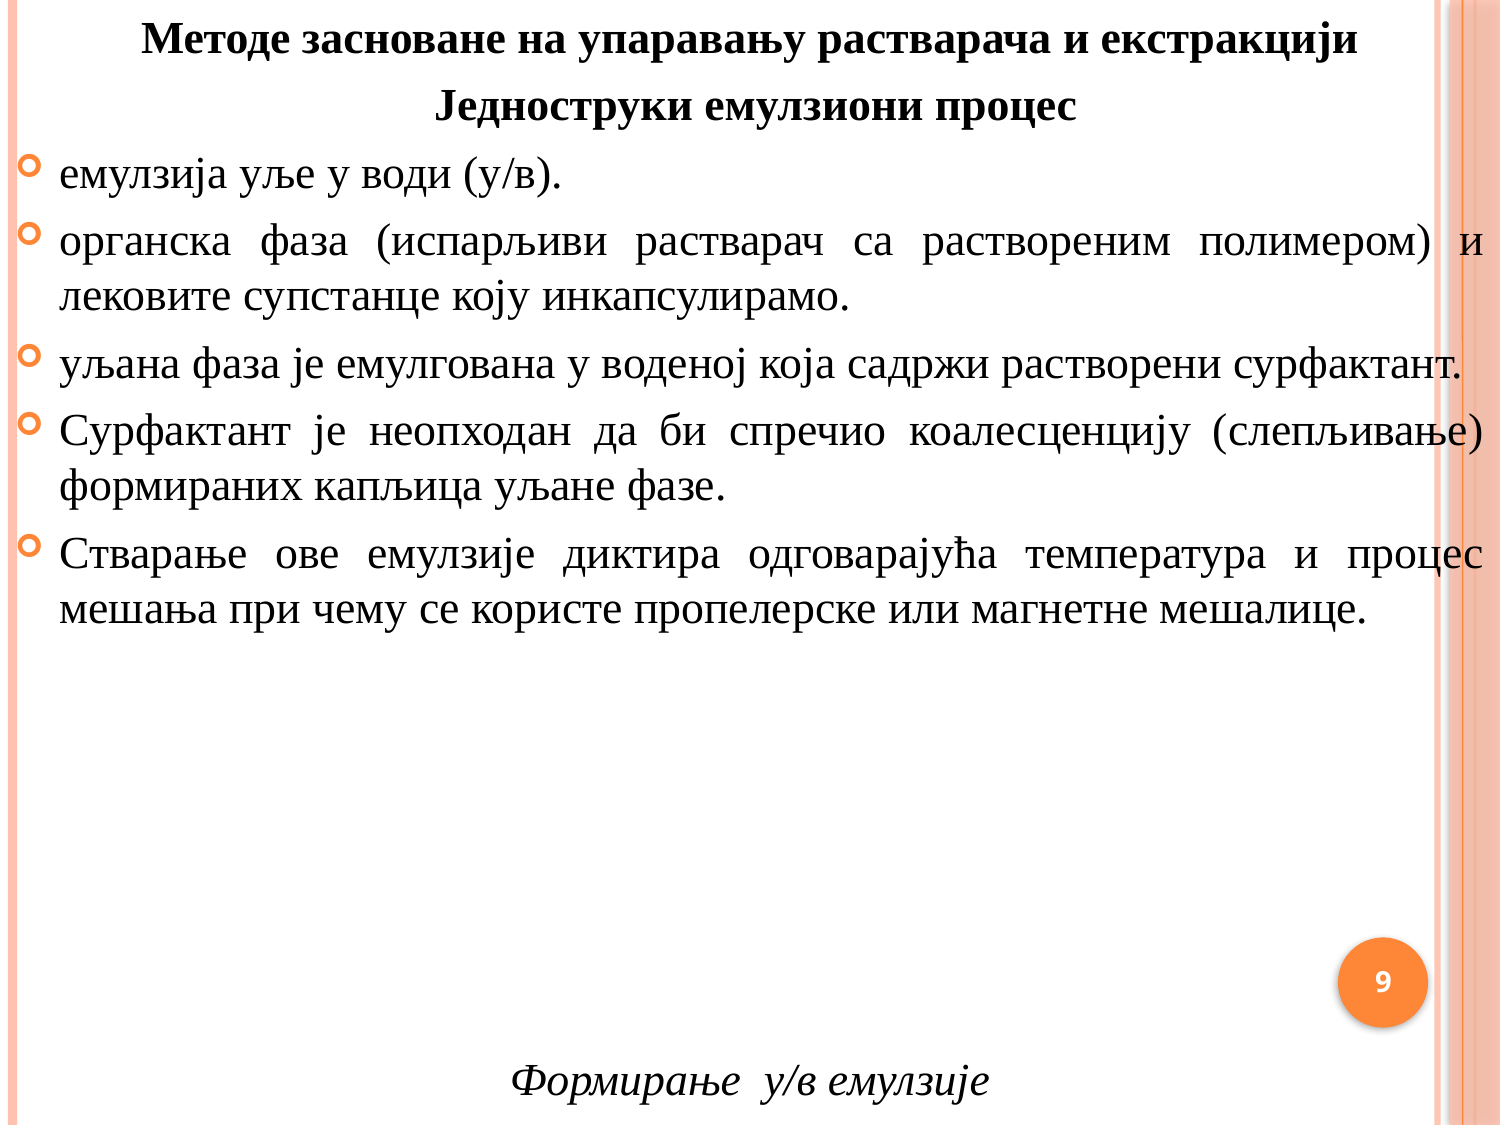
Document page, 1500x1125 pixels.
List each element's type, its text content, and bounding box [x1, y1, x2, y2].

list Методе засноване на упаравању растварача и екстракцији Једноструки емулзиони процес емулзија уље у води (у/в). органска фаза (испарљиви растварач са раствореним полимером) и лековите супстанце коју инкапсулирамо. уљана фаза је емулгована у воденој која садржи растворени сурфактант. Сурфактант је неопходан да би спречио коалесценцију (слепљивање) формираних капљица уљане фазе. Стварање ове емулзије диктира одговарајућа температура и процес мешања при чему се користе пропелерске или магнетне мешалице. Формирање у/в емулзије [0, 0, 1500, 1125]
